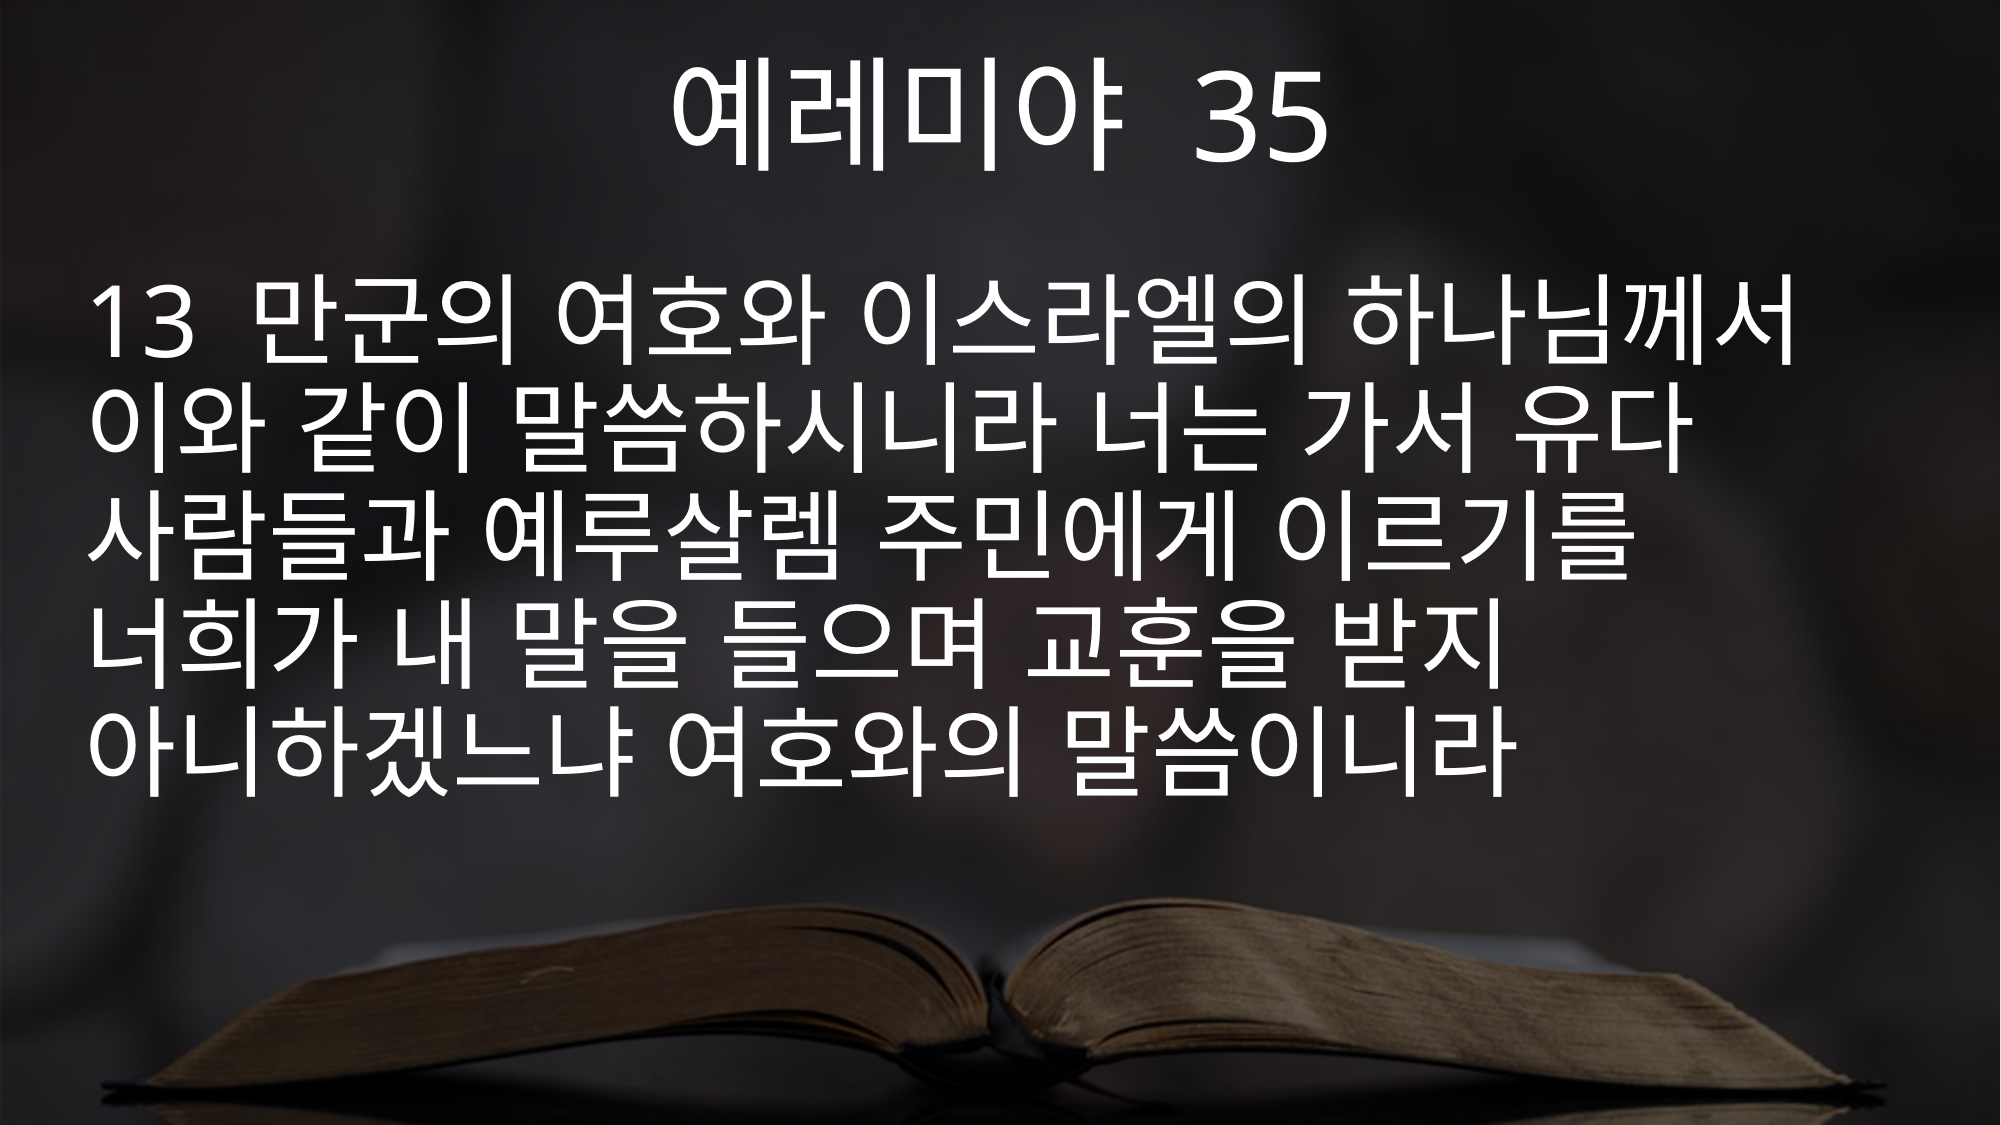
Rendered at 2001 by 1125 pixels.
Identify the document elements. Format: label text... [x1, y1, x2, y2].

list 13 만군의 여호와 이스라엘의 하나님께서 이와 같이 말씀하시니라 너는 가서 유다 사람들과 예루살렘 주민에게 이르기를 너희가 내 말을 들으며 교훈을 받지 아니하겠느냐 여호와의 말씀이니라 [69, 263, 1953, 423]
picture [0, 0, 2001, 1125]
footer 예레미야 35 [0, 32, 2000, 192]
